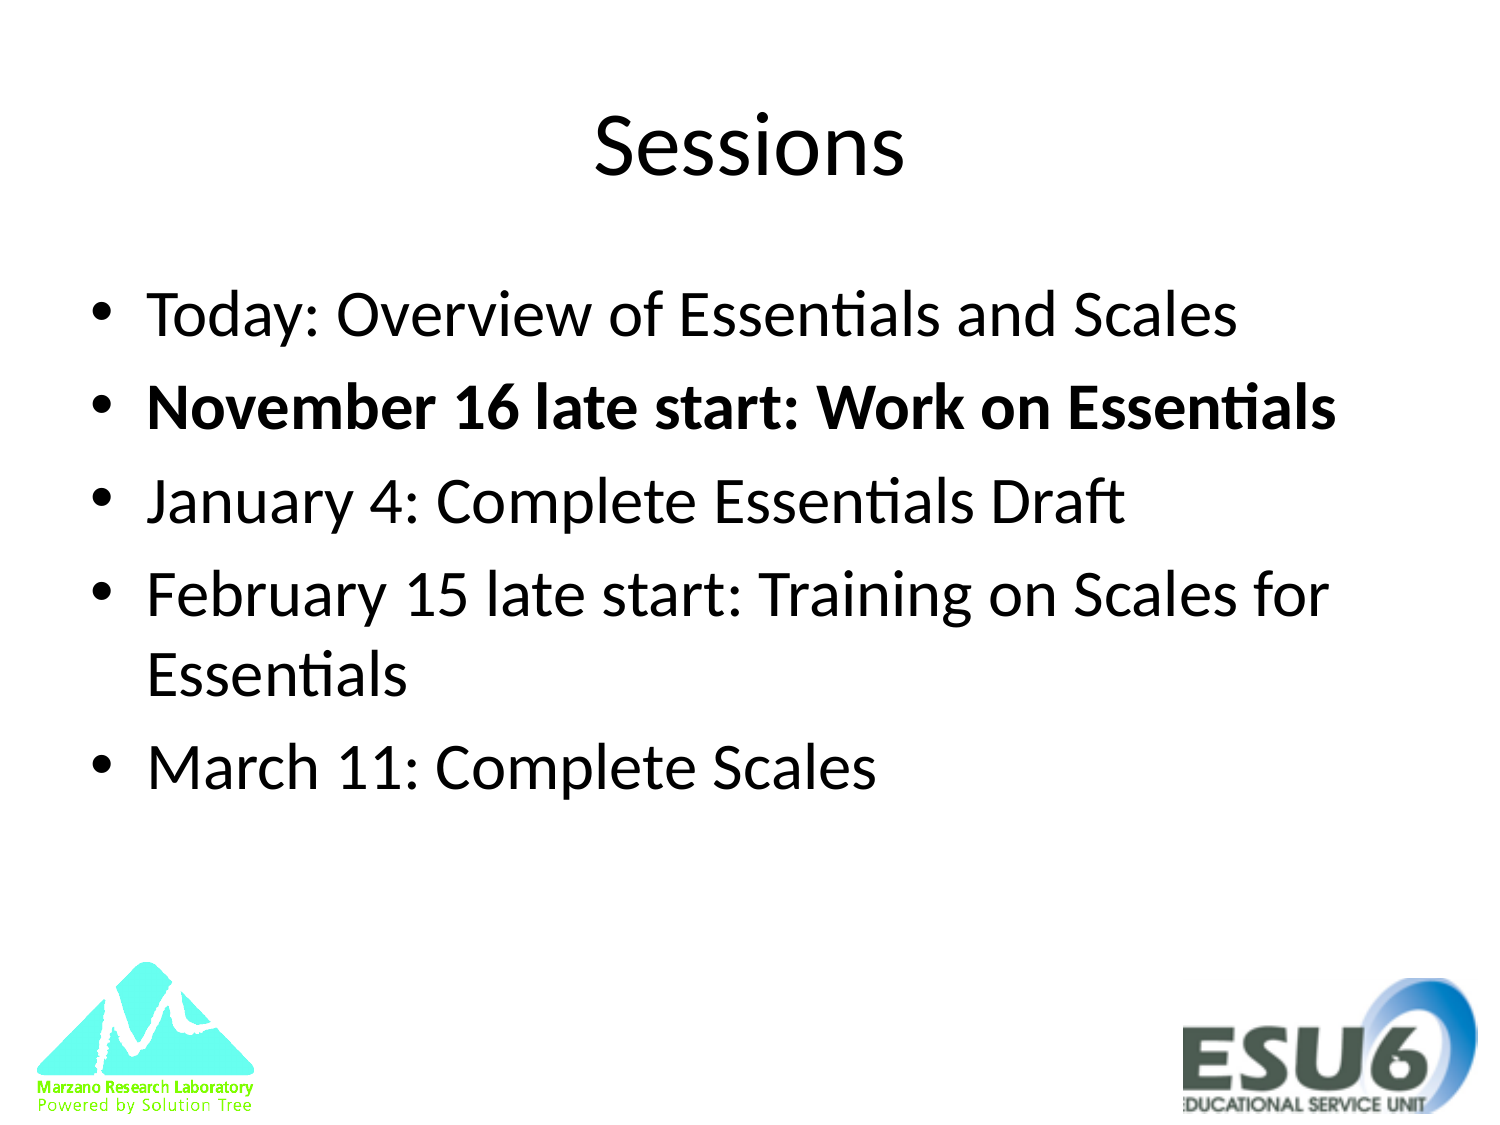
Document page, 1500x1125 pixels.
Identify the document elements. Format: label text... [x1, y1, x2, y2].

title Sessions [75, 45, 1425, 233]
list Today: Overview of Essentials and Scales November 16 late start: Work on Essentials January 4: Complete Essentials Draft February 15 late start: Training on Scales for Essentials March 11: Complete Scales [75, 262, 1425, 1005]
picture [1183, 978, 1478, 1114]
picture [37, 962, 254, 1114]
